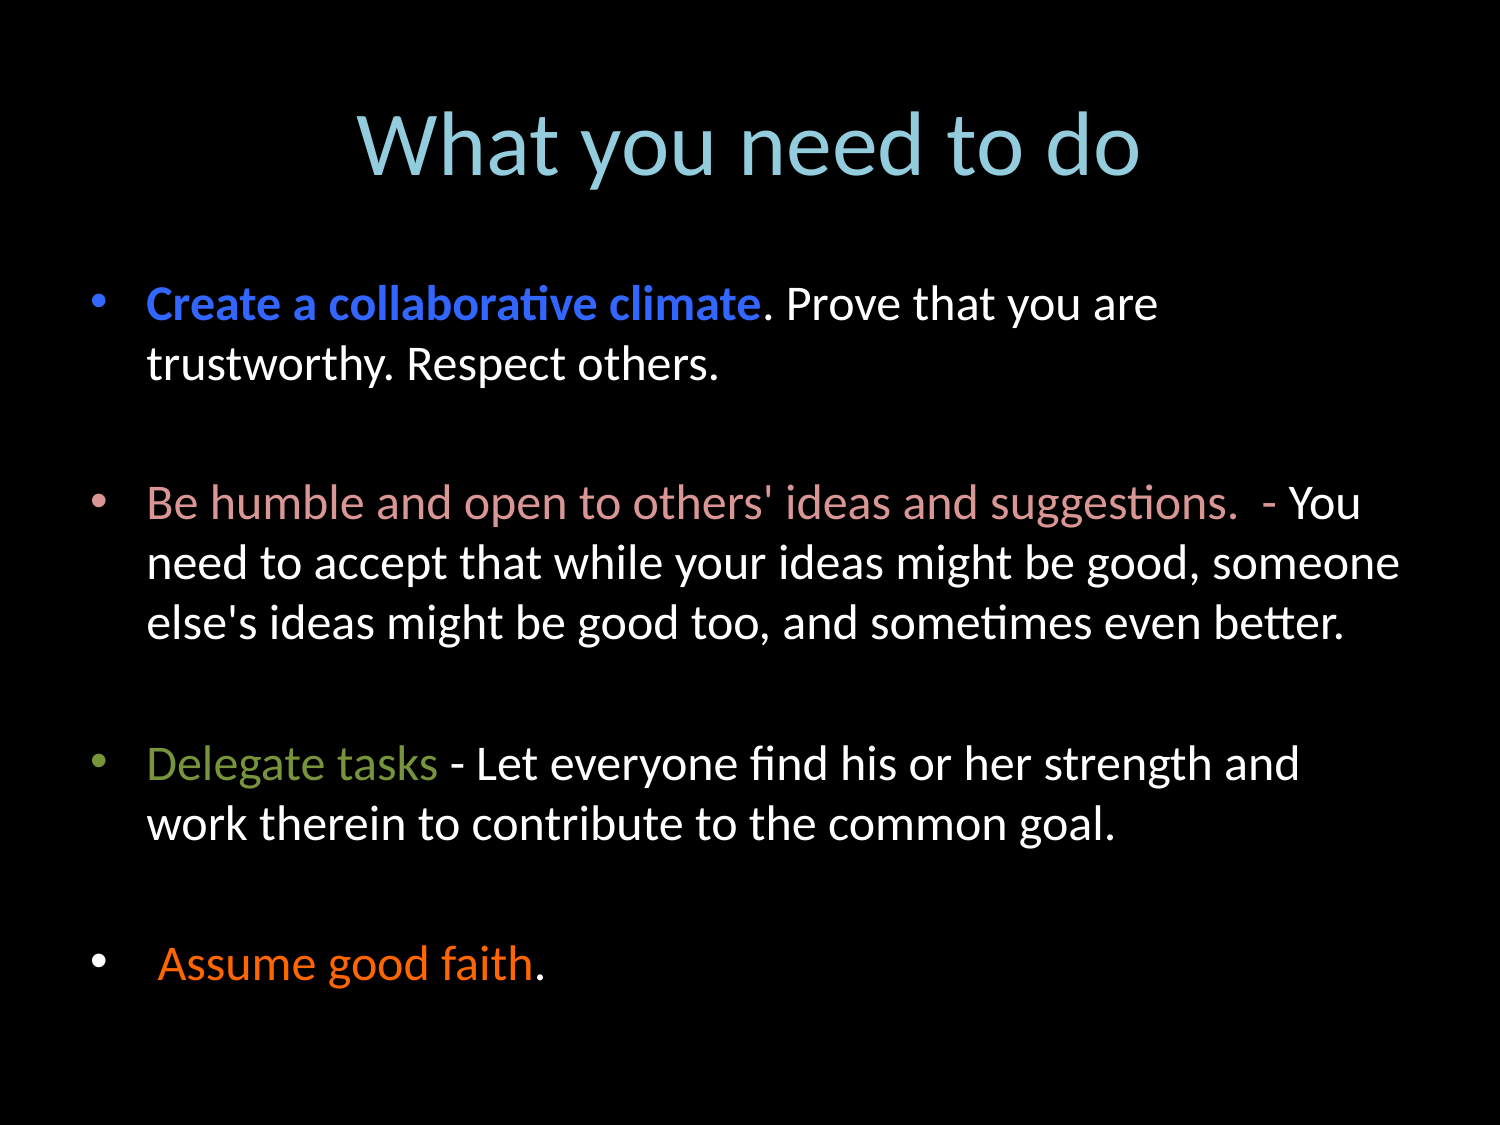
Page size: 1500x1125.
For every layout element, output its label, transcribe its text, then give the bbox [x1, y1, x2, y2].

list Create a collaborative climate. Prove that you are trustworthy. Respect others. Be humble and open to others' ideas and suggestions. - You need to accept that while your ideas might be good, someone else's ideas might be good too, and sometimes even better. Delegate tasks - Let everyone find his or her strength and work therein to contribute to the common goal. Assume good faith. [75, 262, 1425, 1005]
title What you need to do [75, 45, 1425, 233]
